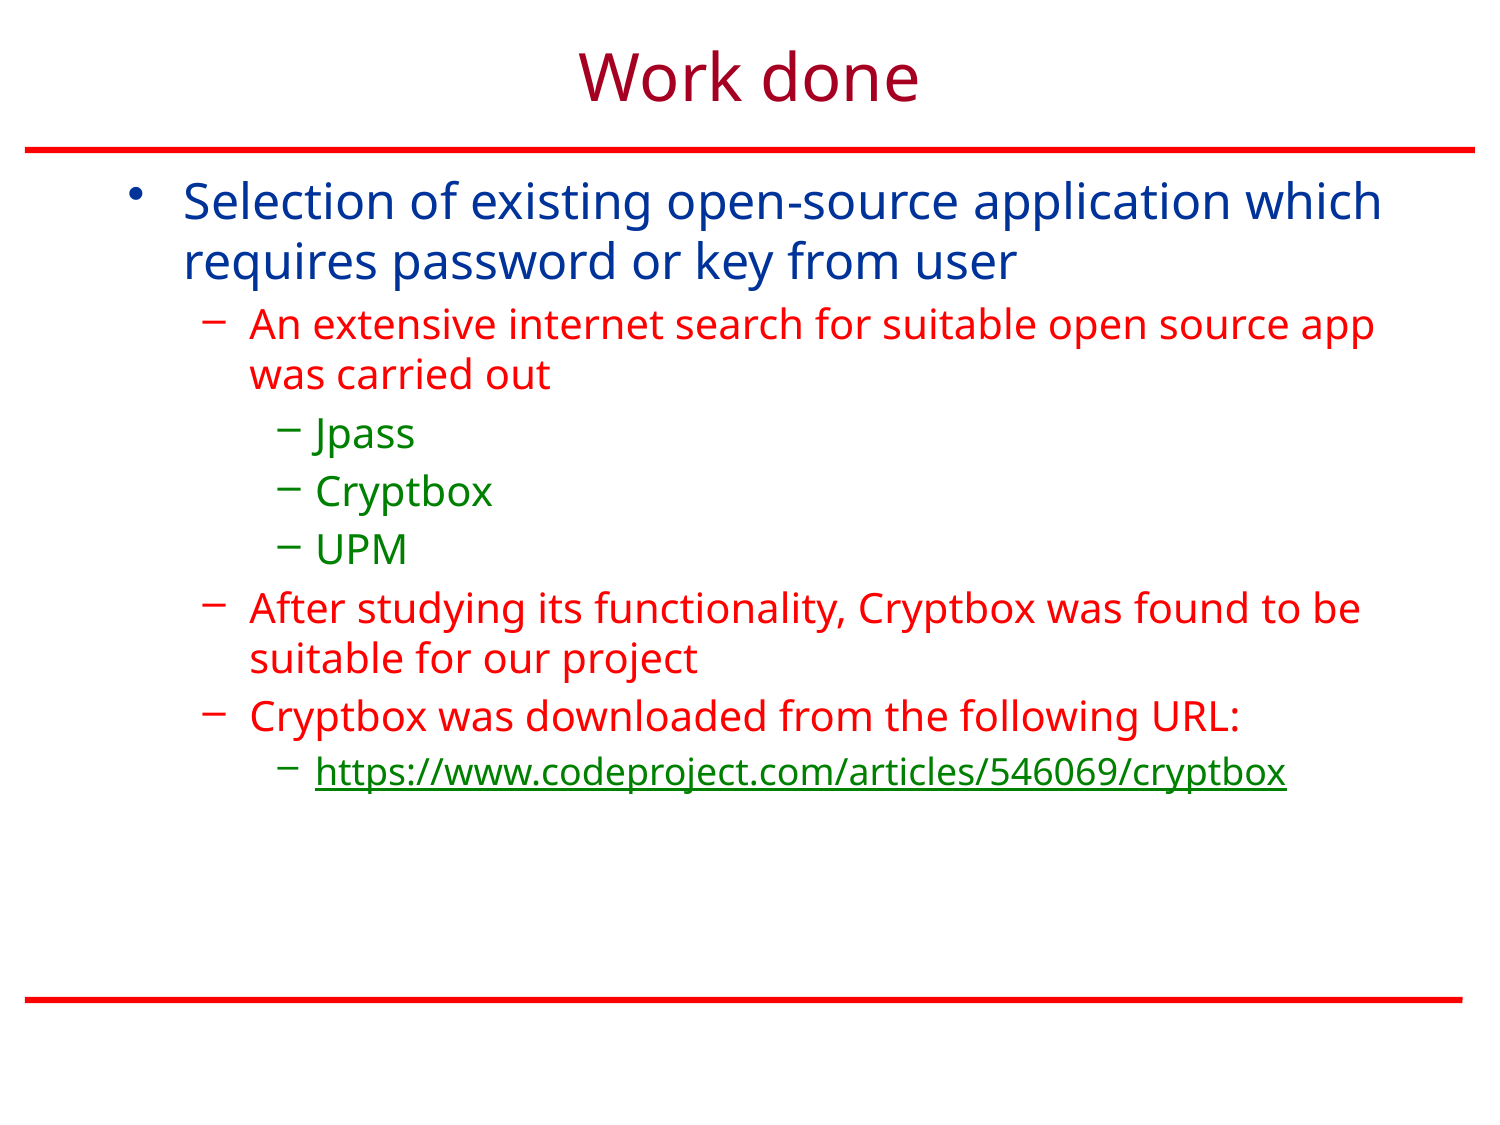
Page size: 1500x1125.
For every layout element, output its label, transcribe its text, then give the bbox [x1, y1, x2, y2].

list Selection of existing open-source application which requires password or key from user An extensive internet search for suitable open source app was carried out Jpass Cryptbox UPM After studying its functionality, Cryptbox was found to be suitable for our project Cryptbox was downloaded from the following URL: https://www.codeproject.com/articles/546069/cryptbox [112, 162, 1451, 1038]
title Work done [112, 24, 1388, 126]
